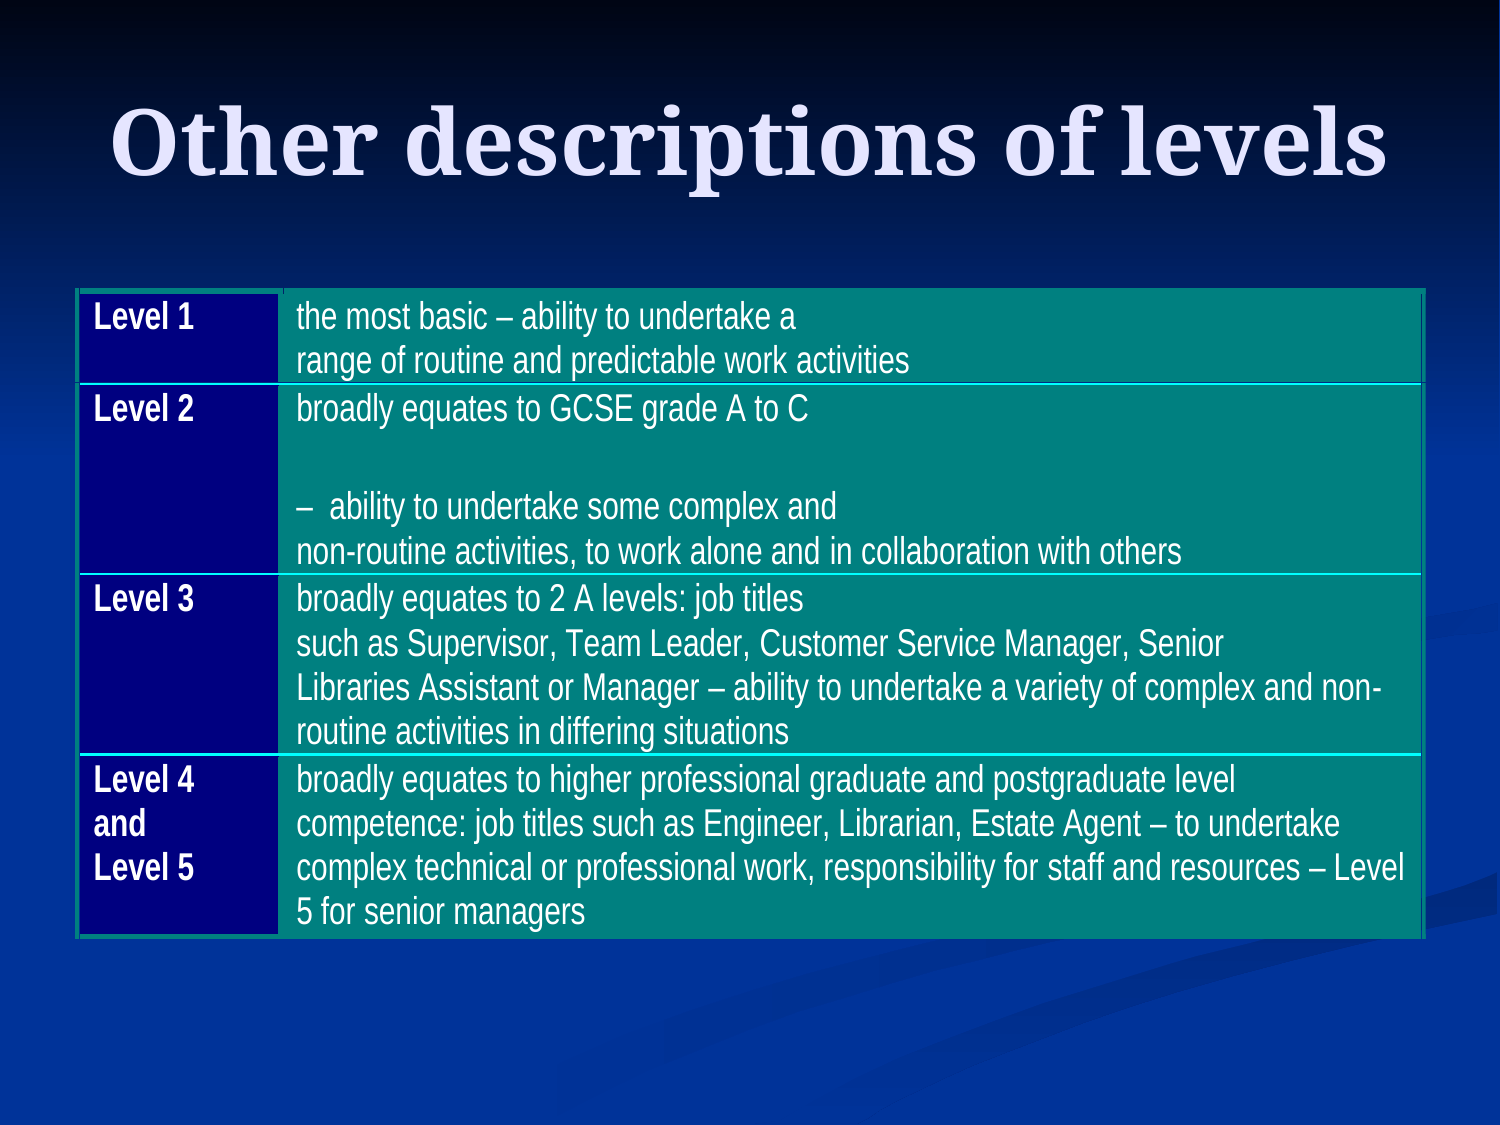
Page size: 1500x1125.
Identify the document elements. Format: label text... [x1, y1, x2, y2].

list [74, 287, 1426, 993]
title Other descriptions of levels [74, 44, 1426, 233]
